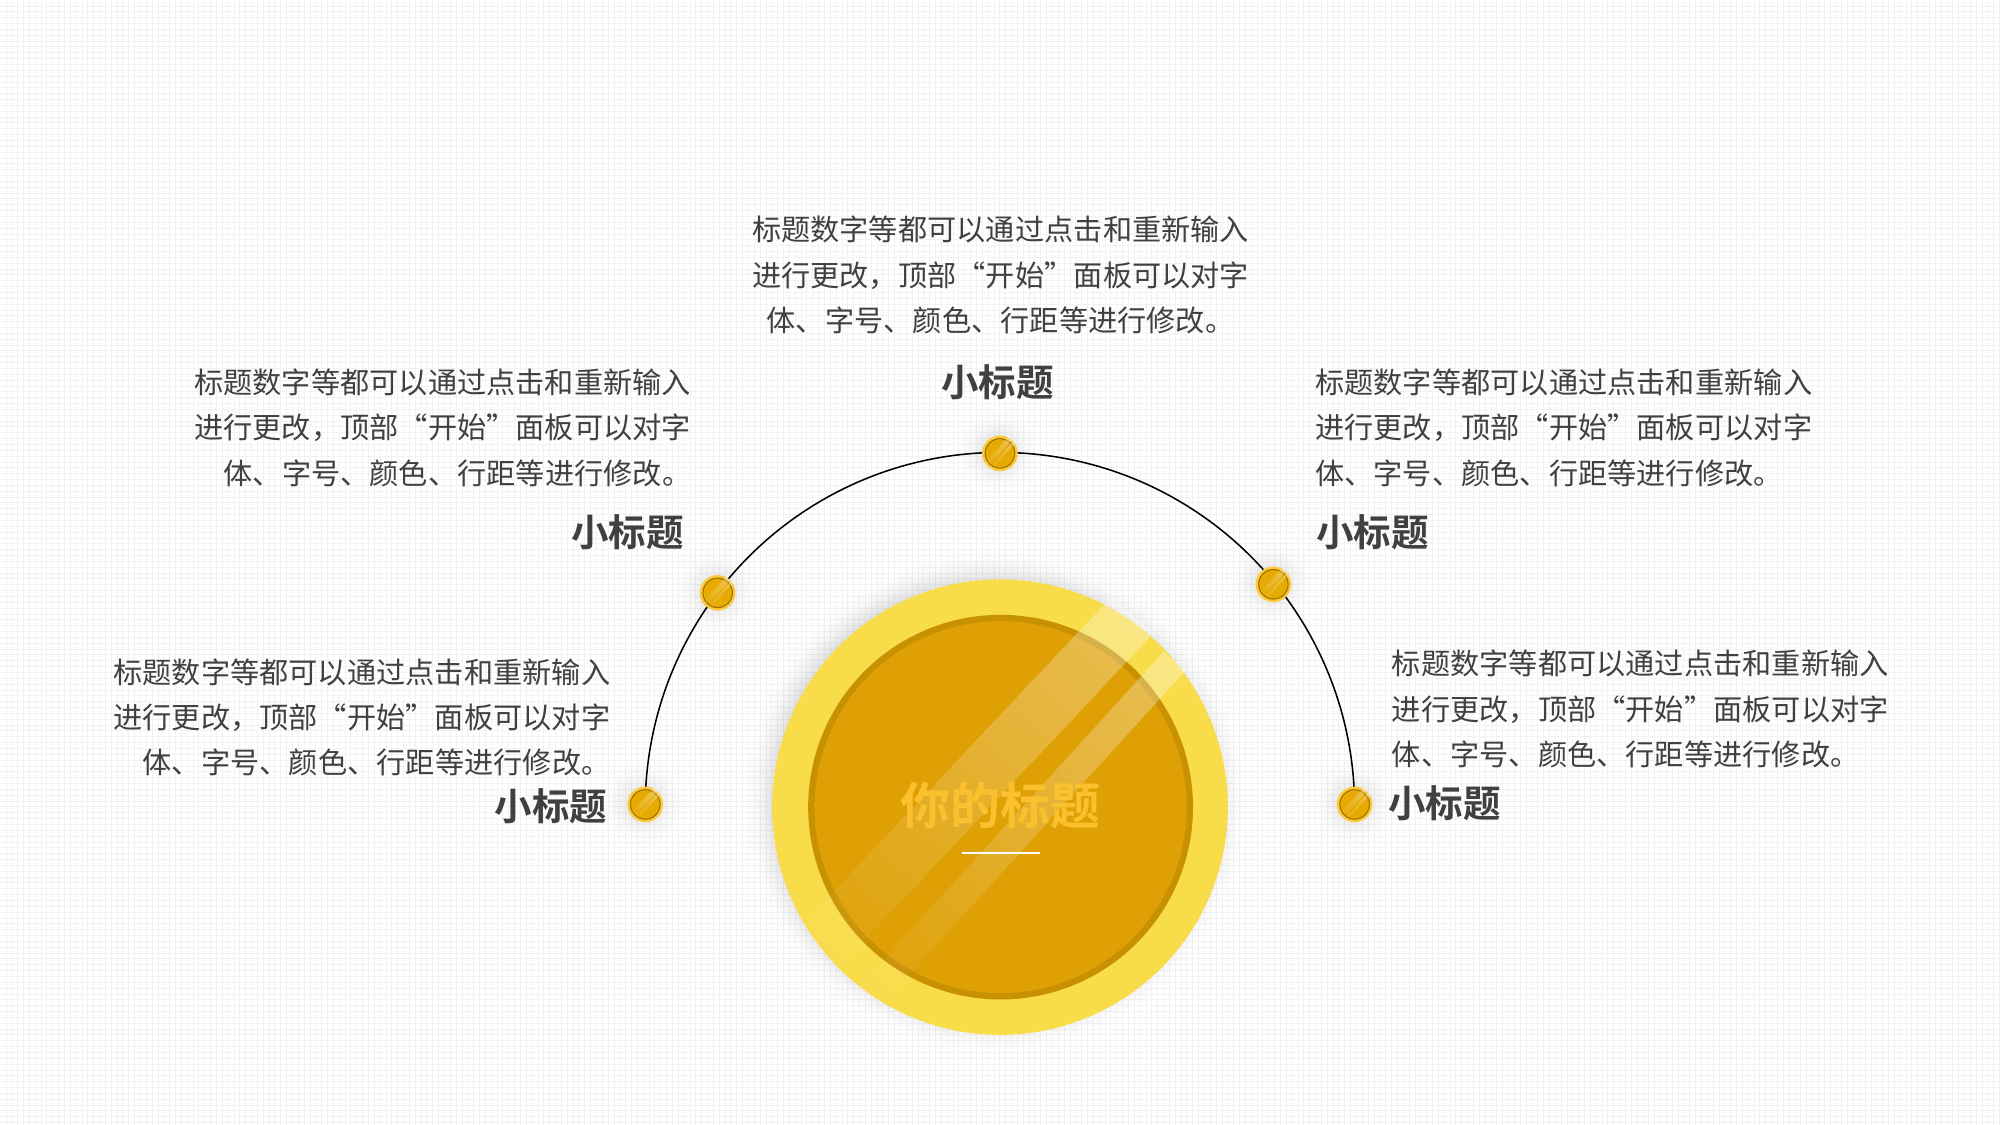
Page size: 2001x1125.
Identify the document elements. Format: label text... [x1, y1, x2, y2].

text_box 标题数字等都可以通过点击和重新输入进行更改，顶部“开始”面板可以对字体、字号、颜色、行距等进行修改。 [92, 636, 626, 787]
text_box [646, 453, 1354, 808]
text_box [627, 784, 664, 825]
text_box 小标题 [556, 501, 699, 562]
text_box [1255, 564, 1292, 605]
text_box 小标题 [1373, 772, 1516, 833]
text_box 小标题 [479, 787, 622, 836]
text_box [771, 551, 1229, 1062]
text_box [981, 433, 1018, 474]
text_box 标题数字等都可以通过点击和重新输入进行更改，顶部“开始”面板可以对字体、字号、颜色、行距等进行修改。 [173, 346, 707, 498]
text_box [1336, 784, 1373, 825]
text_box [699, 572, 736, 613]
text_box 小标题 [926, 351, 1069, 412]
text_box 标题数字等都可以通过点击和重新输入进行更改，顶部“开始”面板可以对字体、字号、颜色、行距等进行修改。 [734, 193, 1267, 345]
text_box 小标题 [1301, 501, 1444, 562]
text_box 标题数字等都可以通过点击和重新输入进行更改，顶部“开始”面板可以对字体、字号、颜色、行距等进行修改。 [1377, 627, 1910, 779]
text_box 标题数字等都可以通过点击和重新输入进行更改，顶部“开始”面板可以对字体、字号、颜色、行距等进行修改。 [1300, 346, 1834, 498]
